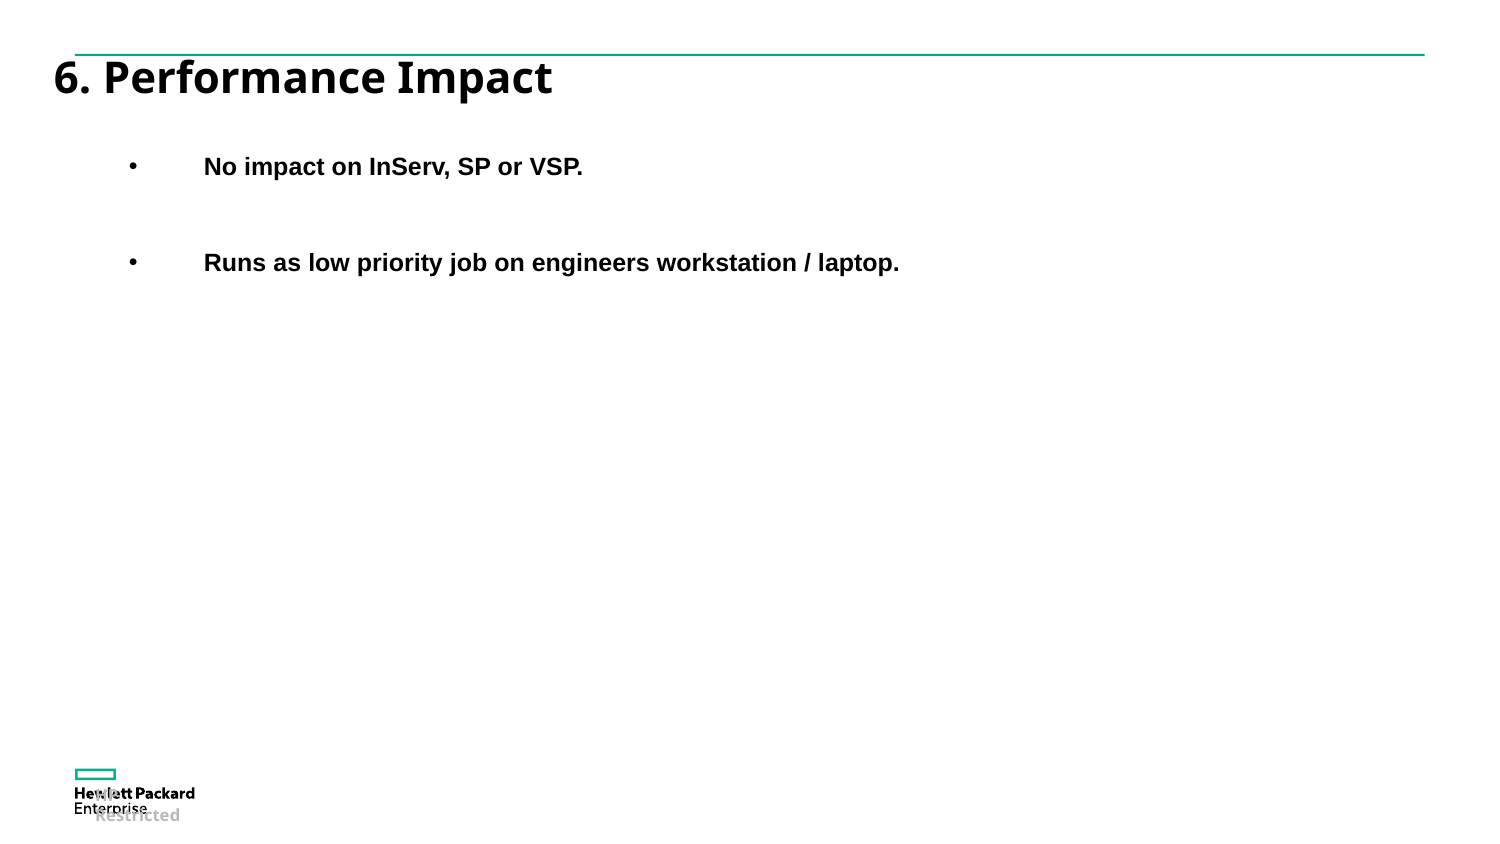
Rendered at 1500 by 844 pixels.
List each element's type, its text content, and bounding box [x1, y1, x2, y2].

list No impact on InServ, SP or VSP. Runs as low priority job on engineers workstation / laptop. [53, 153, 1386, 684]
title 6. Performance Impact [53, 55, 1386, 127]
